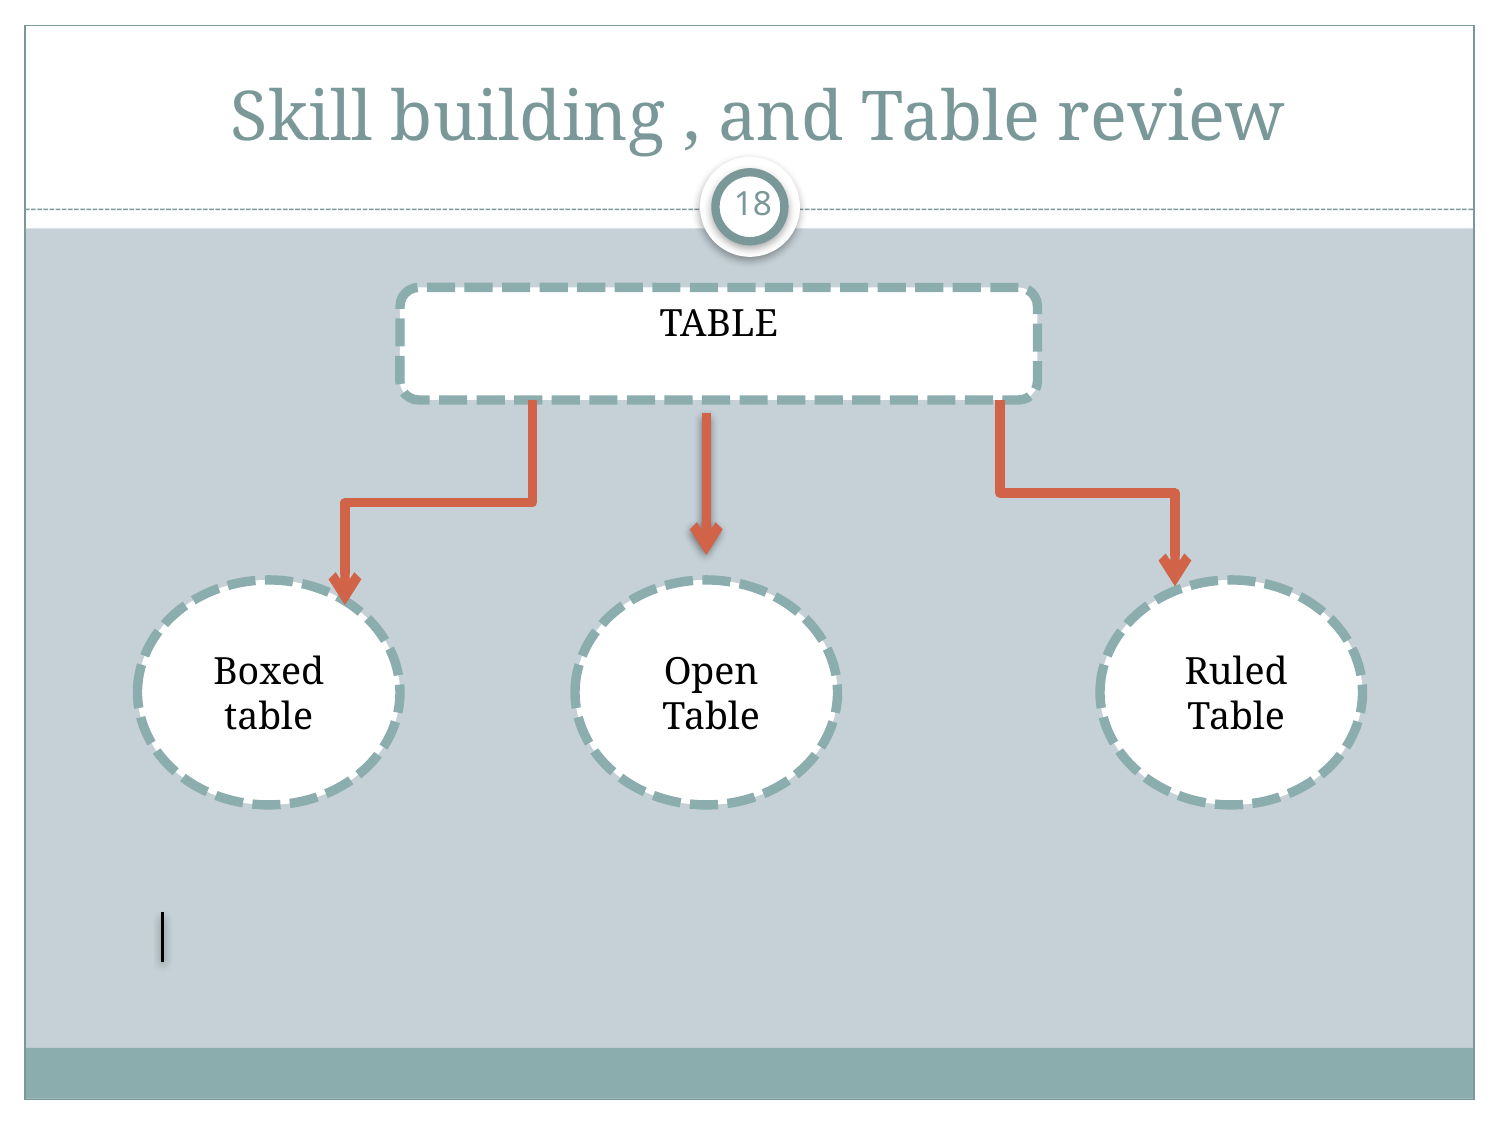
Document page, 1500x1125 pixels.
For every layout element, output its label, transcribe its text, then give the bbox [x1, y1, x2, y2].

title Skill building , and Table review [49, 37, 1450, 162]
text_box TABLE [398, 286, 1039, 401]
text_box Boxed table [136, 578, 401, 806]
slide_number 18 [715, 168, 791, 241]
text_box Open Table [574, 578, 839, 806]
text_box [335, 408, 542, 597]
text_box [994, 405, 1181, 581]
text_box Ruled Table [1099, 578, 1364, 806]
